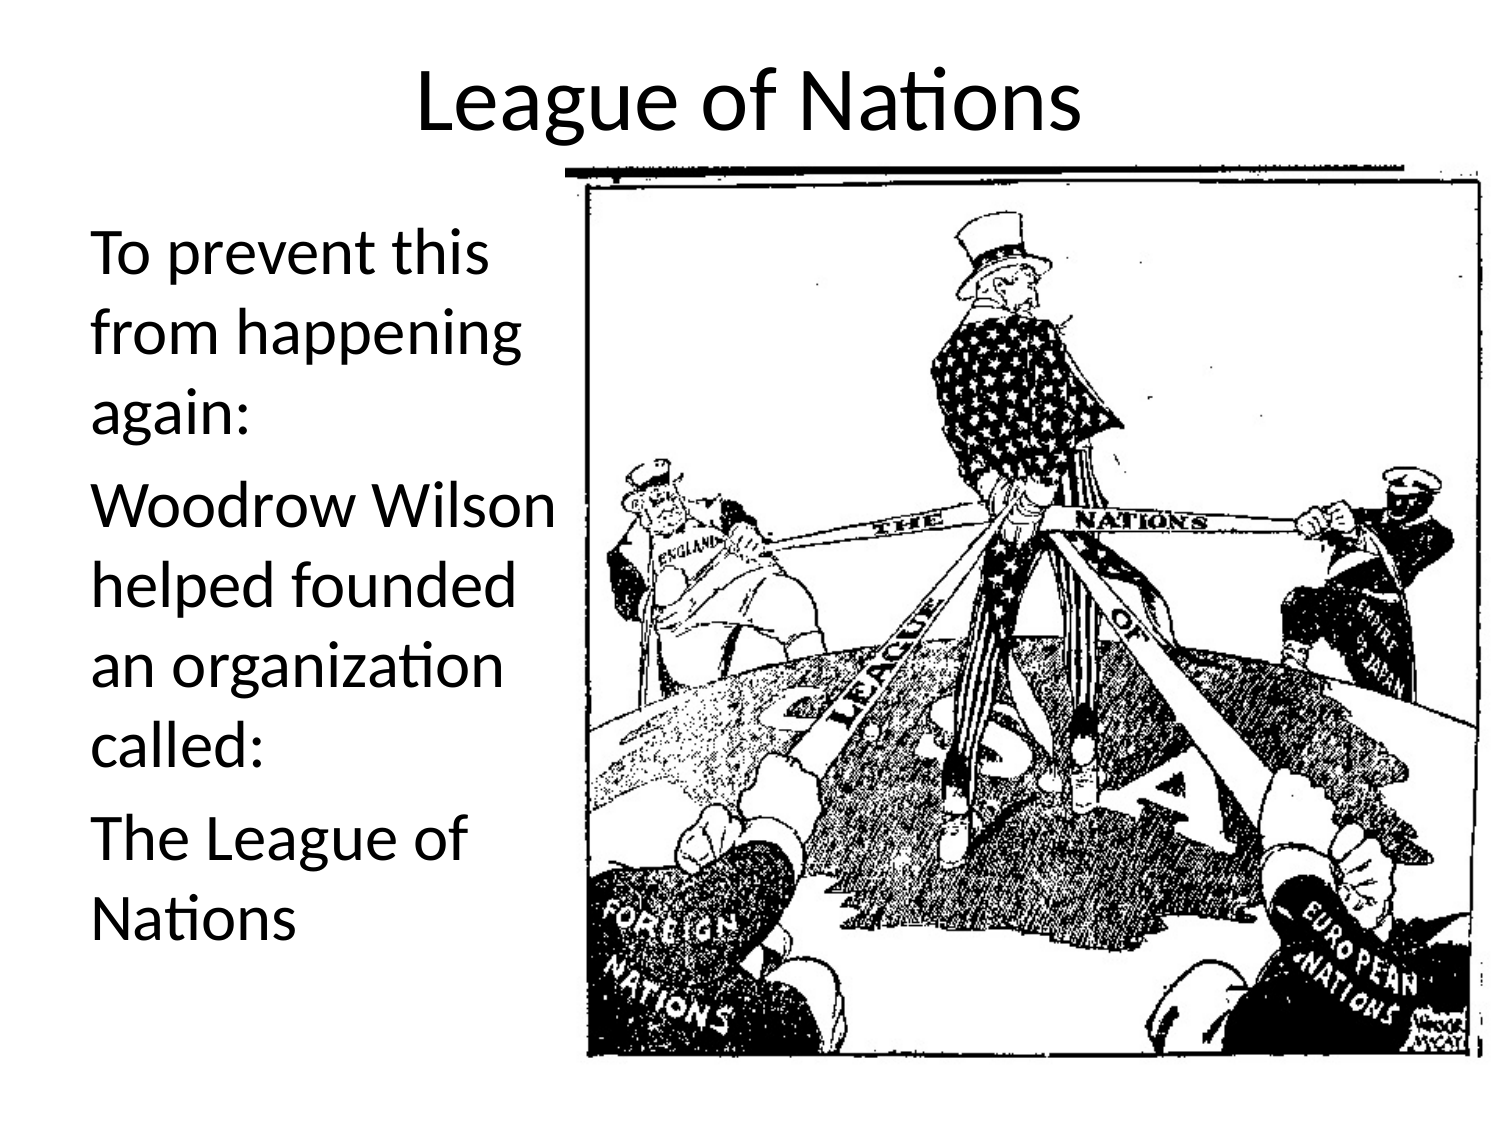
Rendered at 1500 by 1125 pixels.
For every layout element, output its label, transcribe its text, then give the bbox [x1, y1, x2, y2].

title League of Nations [75, 0, 1425, 188]
list To prevent this from happening again: Woodrow Wilson helped founded an organization called: The League of Nations [75, 200, 559, 1037]
picture [565, 151, 1500, 1083]
